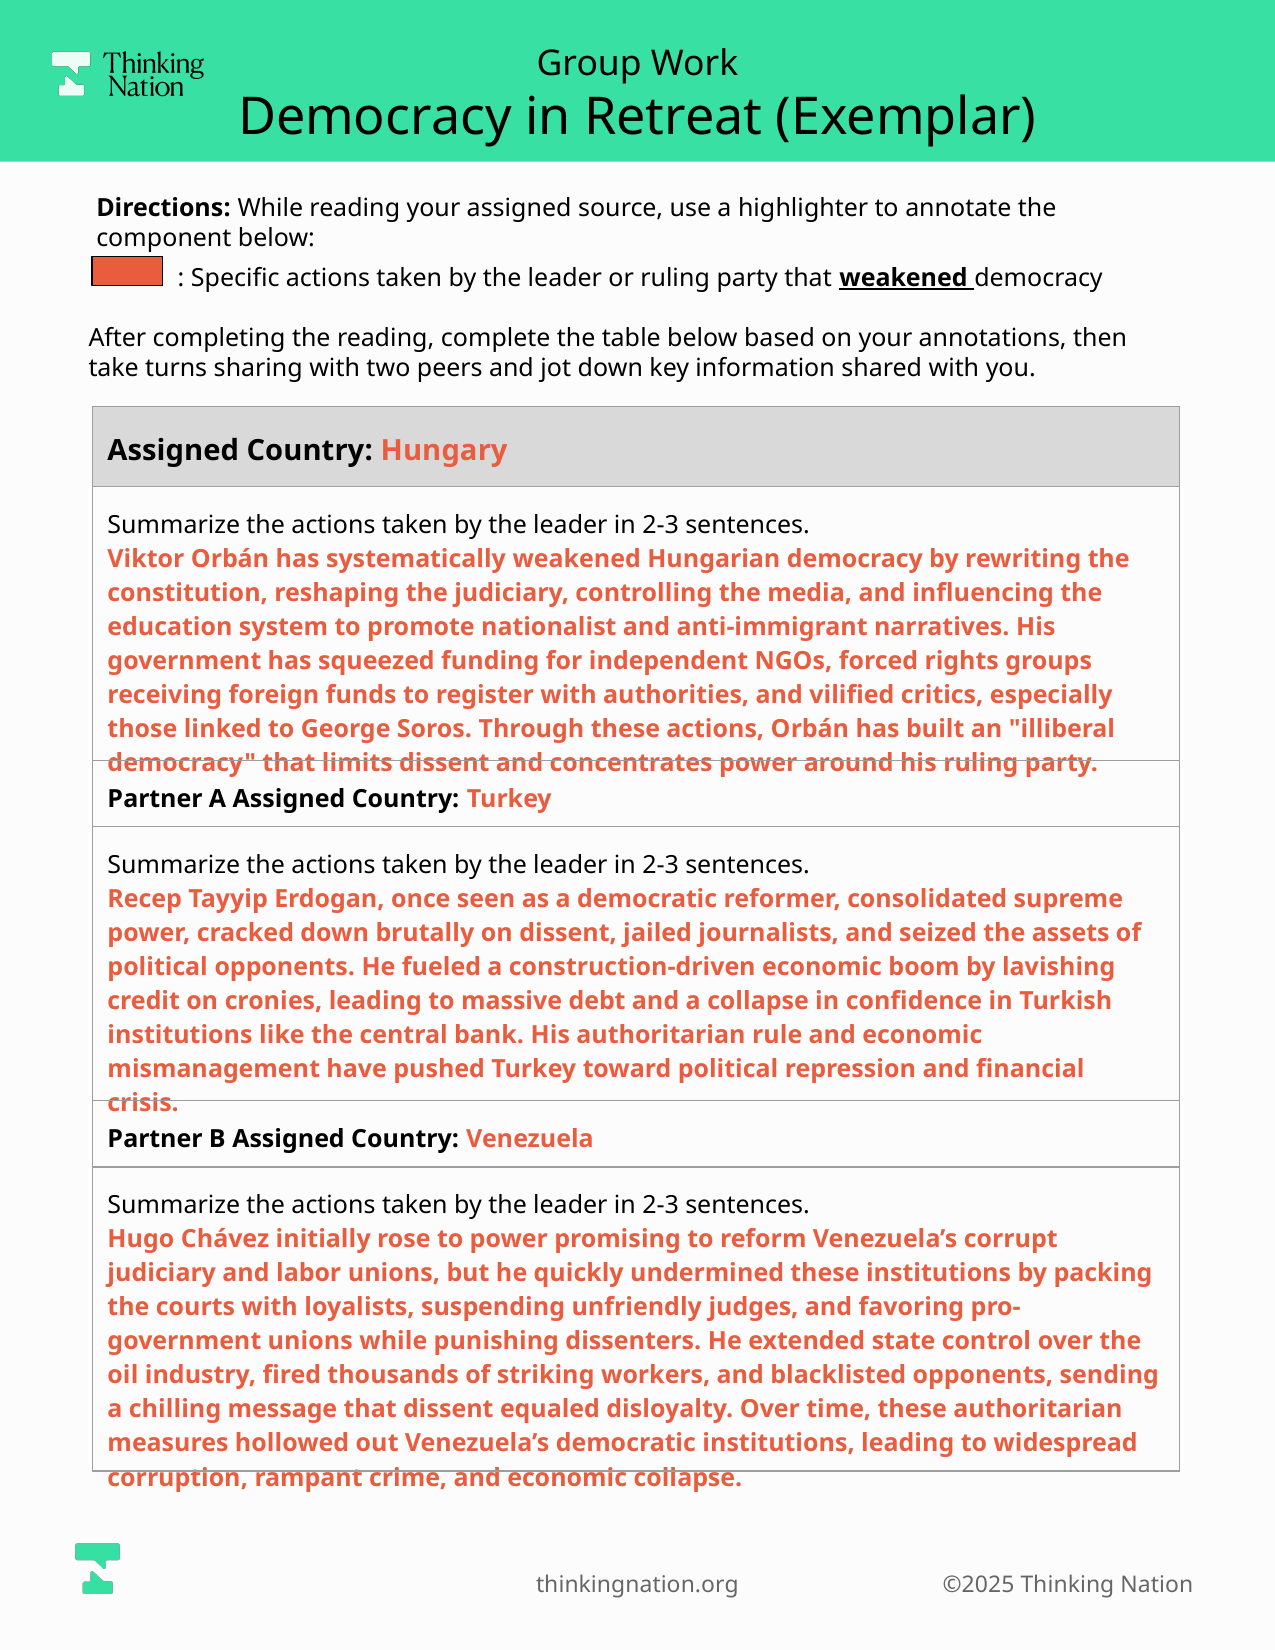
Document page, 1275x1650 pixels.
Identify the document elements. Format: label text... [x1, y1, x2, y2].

table_cell Partner A Assigned Country: Turkey [93, 761, 1179, 826]
picture [35, 37, 210, 110]
text_box : Specific actions taken by the leader or ruling party that weakened democracy [162, 242, 1194, 306]
table_cell Summarize the actions taken by the leader in 2-3 sentences. Recep Tayyip Erdogan, once seen as a democratic reformer, consolidated supreme power, cracked down brutally on dissent, jailed journalists, and seized the assets of political opponents. He fueled a construction-driven economic boom by lavishing credit on cronies, leading to massive debt and a collapse in confidence in Turkish institutions like the central bank. His authoritarian rule and economic mismanagement have pushed Turkey toward political repression and financial crisis. [93, 827, 1179, 1100]
table_cell Summarize the actions taken by the leader in 2-3 sentences. Hugo Chávez initially rose to power promising to reform Venezuela’s corrupt judiciary and labor unions, but he quickly undermined these institutions by packing the courts with loyalists, suspending unfriendly judges, and favoring pro-government unions while punishing dissenters. He extended state control over the oil industry, fired thousands of striking workers, and blacklisted opponents, sending a chilling message that dissent equaled disloyalty. Over time, these authoritarian measures hollowed out Venezuela’s democratic institutions, leading to widespread corruption, rampant crime, and economic collapse. [93, 1168, 1179, 1470]
text_box After completing the reading, complete the table below based on your annotations, then take turns sharing with two peers and jot down key information shared with you. [73, 306, 1199, 397]
table_header Assigned Country: Hungary [93, 407, 1179, 486]
text_box Directions: While reading your assigned source, use a highlighter to annotate the component below: [81, 176, 1191, 266]
text_box thinkingnation.org [486, 1553, 789, 1605]
table_cell Summarize the actions taken by the leader in 2-3 sentences. Viktor Orbán has systematically weakened Hungarian democracy by rewriting the constitution, reshaping the judiciary, controlling the media, and influencing the education system to promote nationalist and anti-immigrant narratives. His government has squeezed funding for independent NGOs, forced rights groups receiving foreign funds to register with authorities, and vilified critics, especially those linked to George Soros. Through these actions, Orbán has built an "illiberal democracy" that limits dissent and concentrates power around his ruling party. [93, 487, 1179, 760]
picture [62, 1533, 133, 1604]
text_box ©2025 Thinking Nation [907, 1553, 1210, 1605]
text_box Group Work Democracy in Retreat (Exemplar) [0, 0, 1275, 162]
table_cell Partner B Assigned Country: Venezuela [93, 1101, 1179, 1166]
text_box [92, 266, 163, 286]
